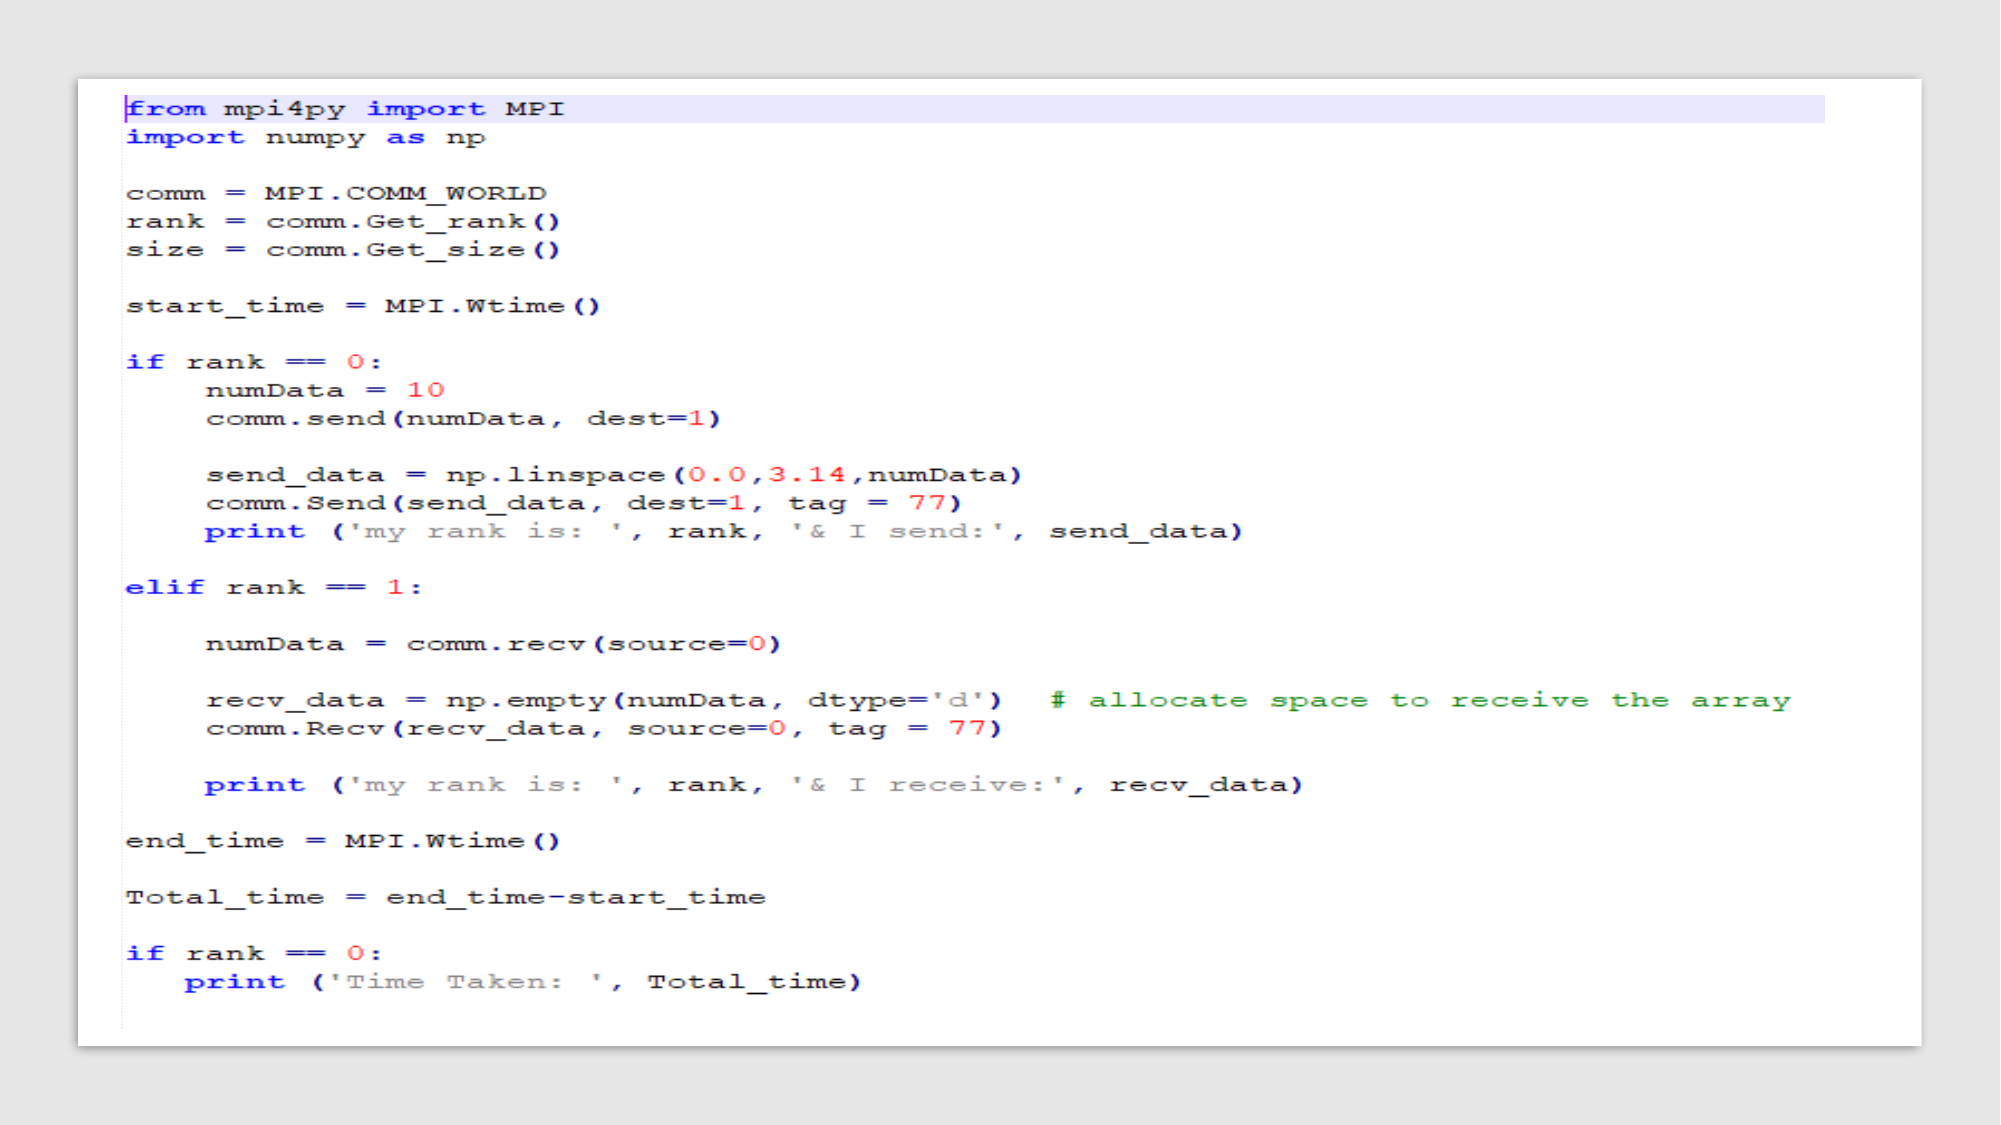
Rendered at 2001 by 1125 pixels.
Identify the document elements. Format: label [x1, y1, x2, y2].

text_box [0, 0, 2000, 1125]
text_box [77, 78, 1923, 1047]
picture [121, 95, 1825, 1029]
